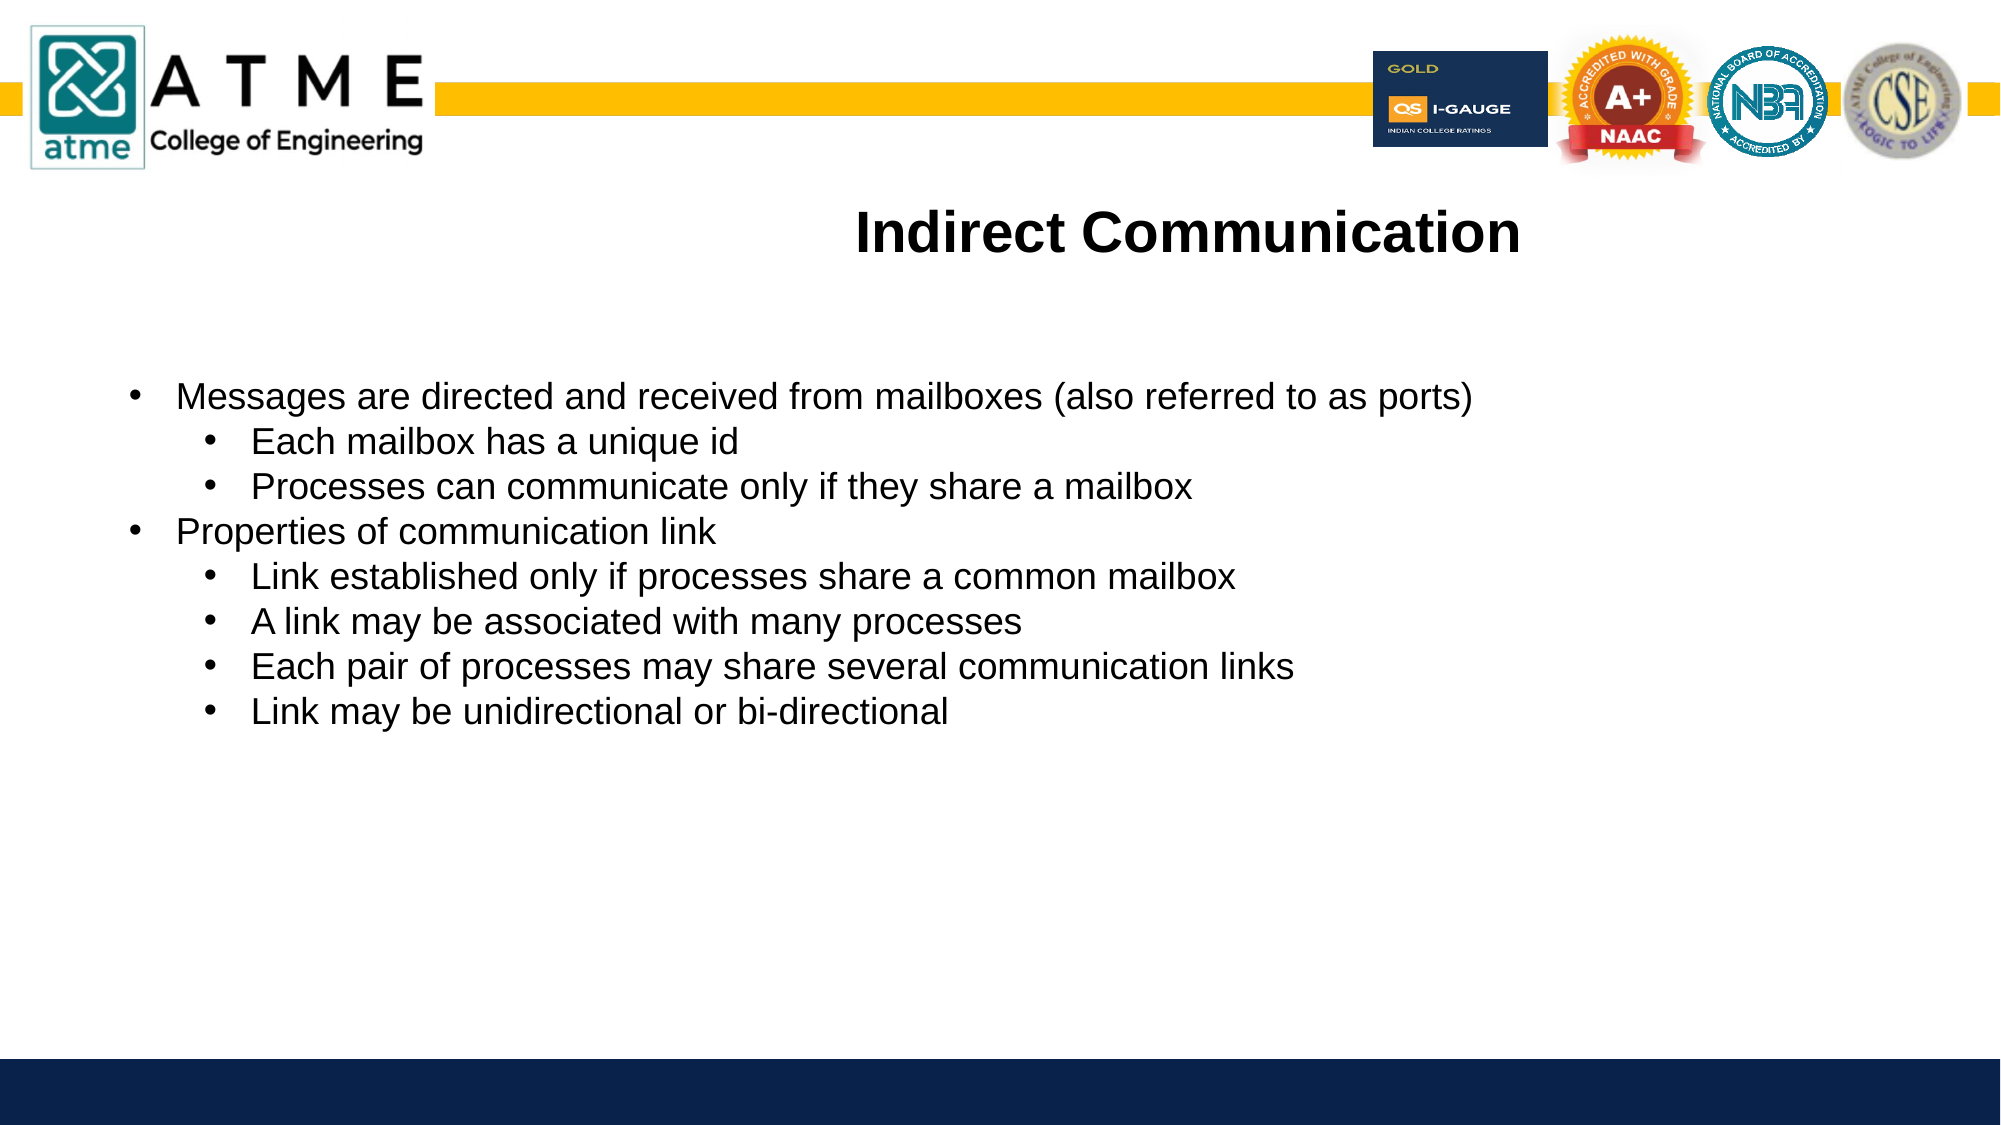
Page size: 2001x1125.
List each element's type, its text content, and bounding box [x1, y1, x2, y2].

picture [22, 15, 435, 178]
picture [0, 1059, 2001, 1125]
picture [1373, 20, 1828, 180]
picture [1840, 26, 1968, 176]
text_box Indirect Communication [840, 186, 1538, 272]
text_box Messages are directed and received from mailboxes (also referred to as ports) Each mailbox has a unique id Processes can communicate only if they share a mailbox Properties of communication link Link established only if processes share a common mailbox A link may be associated with many processes Each pair of processes may share several communication links Link may be unidirectional or bi-directional [114, 364, 1490, 739]
